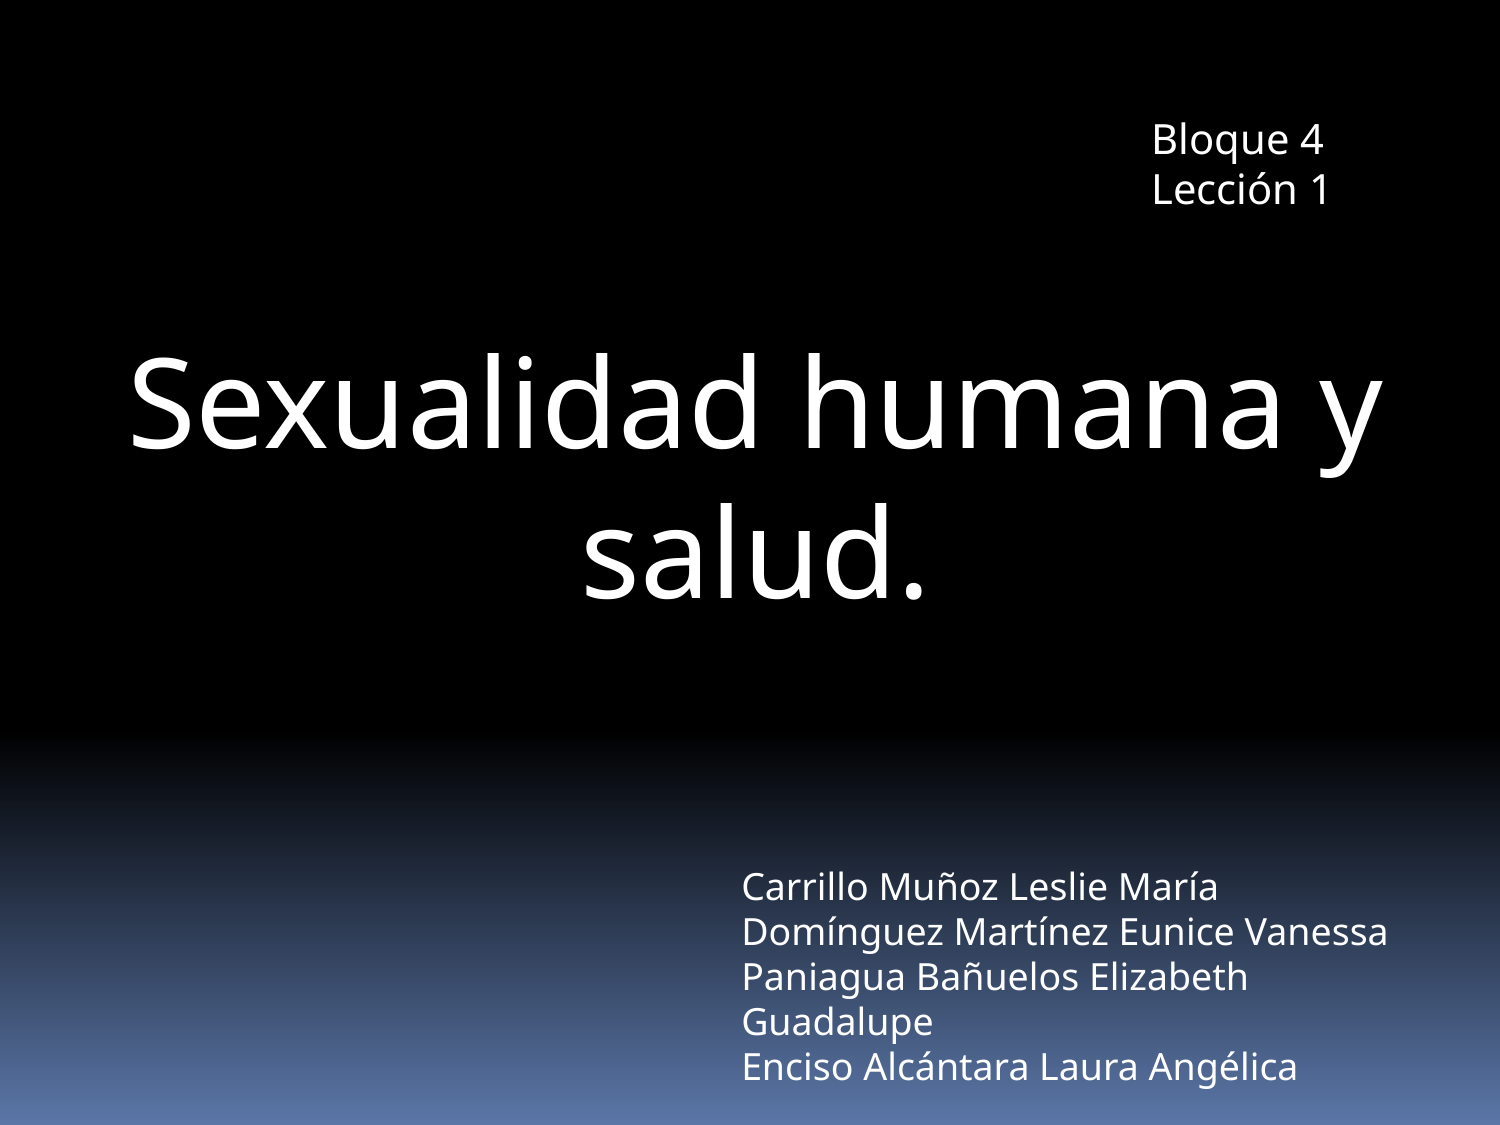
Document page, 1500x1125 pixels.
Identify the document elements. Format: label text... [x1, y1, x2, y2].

text_box Sexualidad humana y salud. [46, 316, 1465, 632]
text_box Carrillo Muñoz Leslie María Domínguez Martínez Eunice Vanessa Paniagua Bañuelos Elizabeth Guadalupe Enciso Alcántara Laura Angélica [726, 855, 1465, 1096]
text_box Bloque 4 Lección 1 [1136, 105, 1430, 221]
